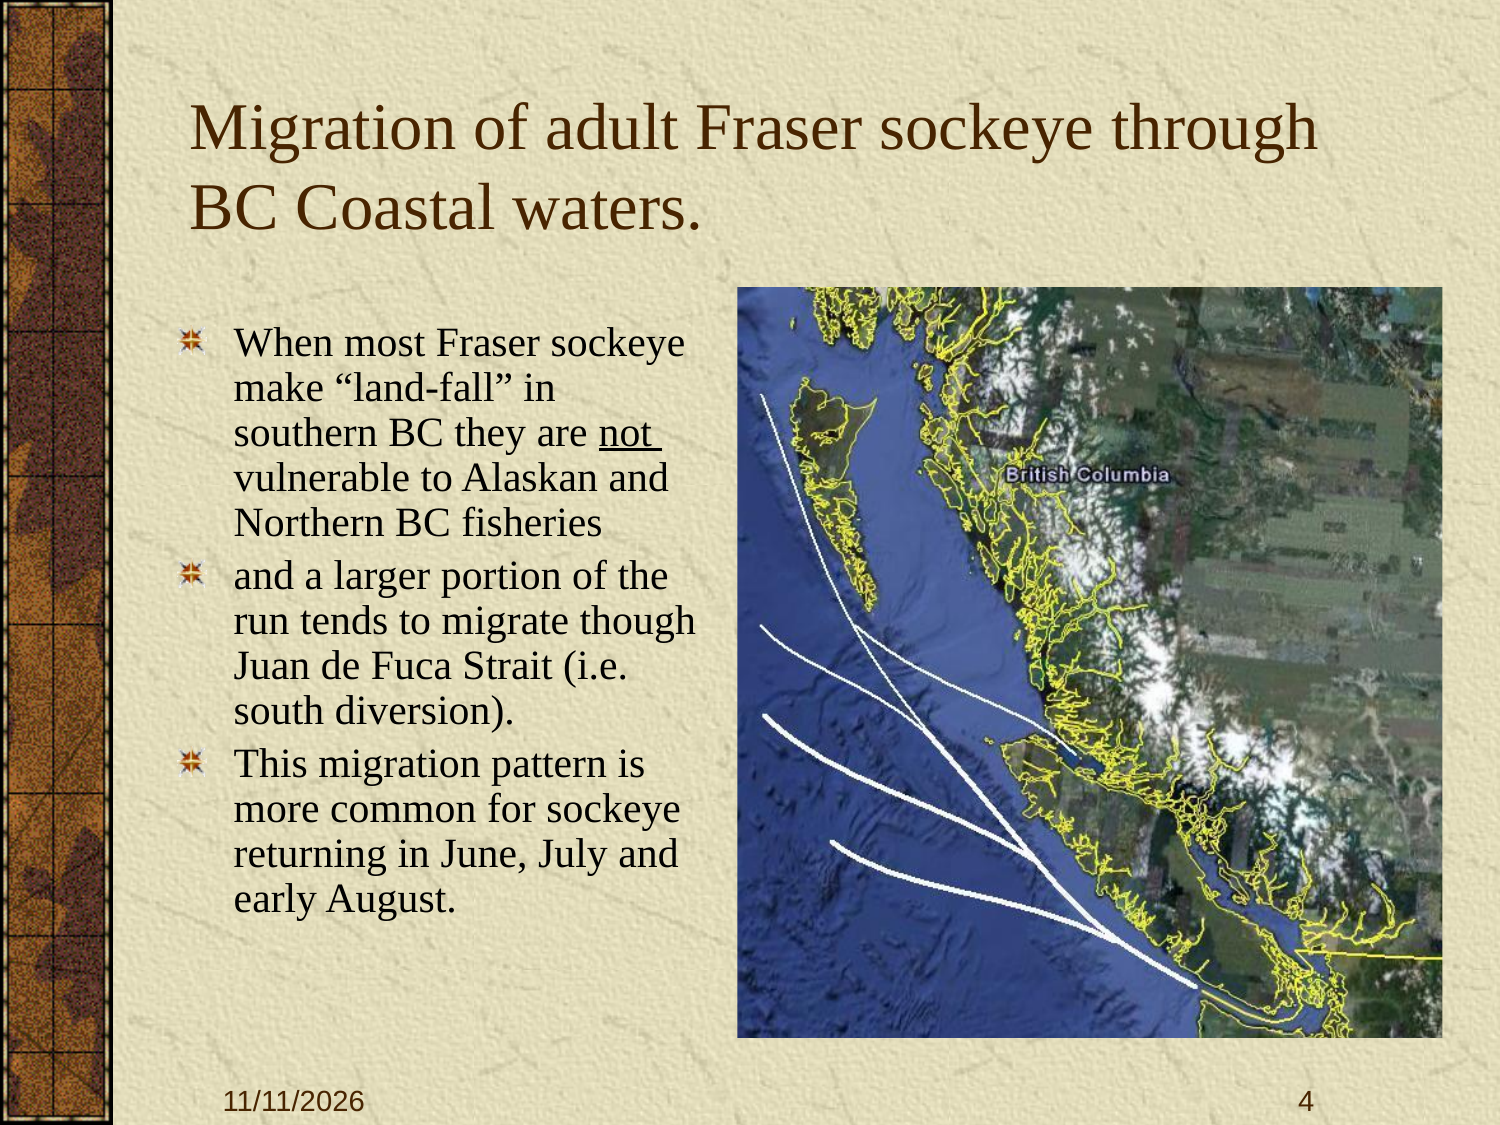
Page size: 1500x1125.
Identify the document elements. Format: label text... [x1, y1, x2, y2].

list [737, 287, 1443, 1038]
slide_number 4 [1149, 1049, 1463, 1125]
picture [0, 0, 1500, 1125]
title Migration of adult Fraser sockeye through BC Coastal waters. [174, 62, 1351, 251]
list When most Fraser sockeye make “land-fall” in southern BC they are not vulnerable to Alaskan and Northern BC fisheries and a larger portion of the run tends to migrate though Juan de Fuca Strait (i.e. south diversion). This migration pattern is more common for sockeye returning in June, July and early August. [162, 312, 714, 988]
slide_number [137, 1049, 451, 1125]
